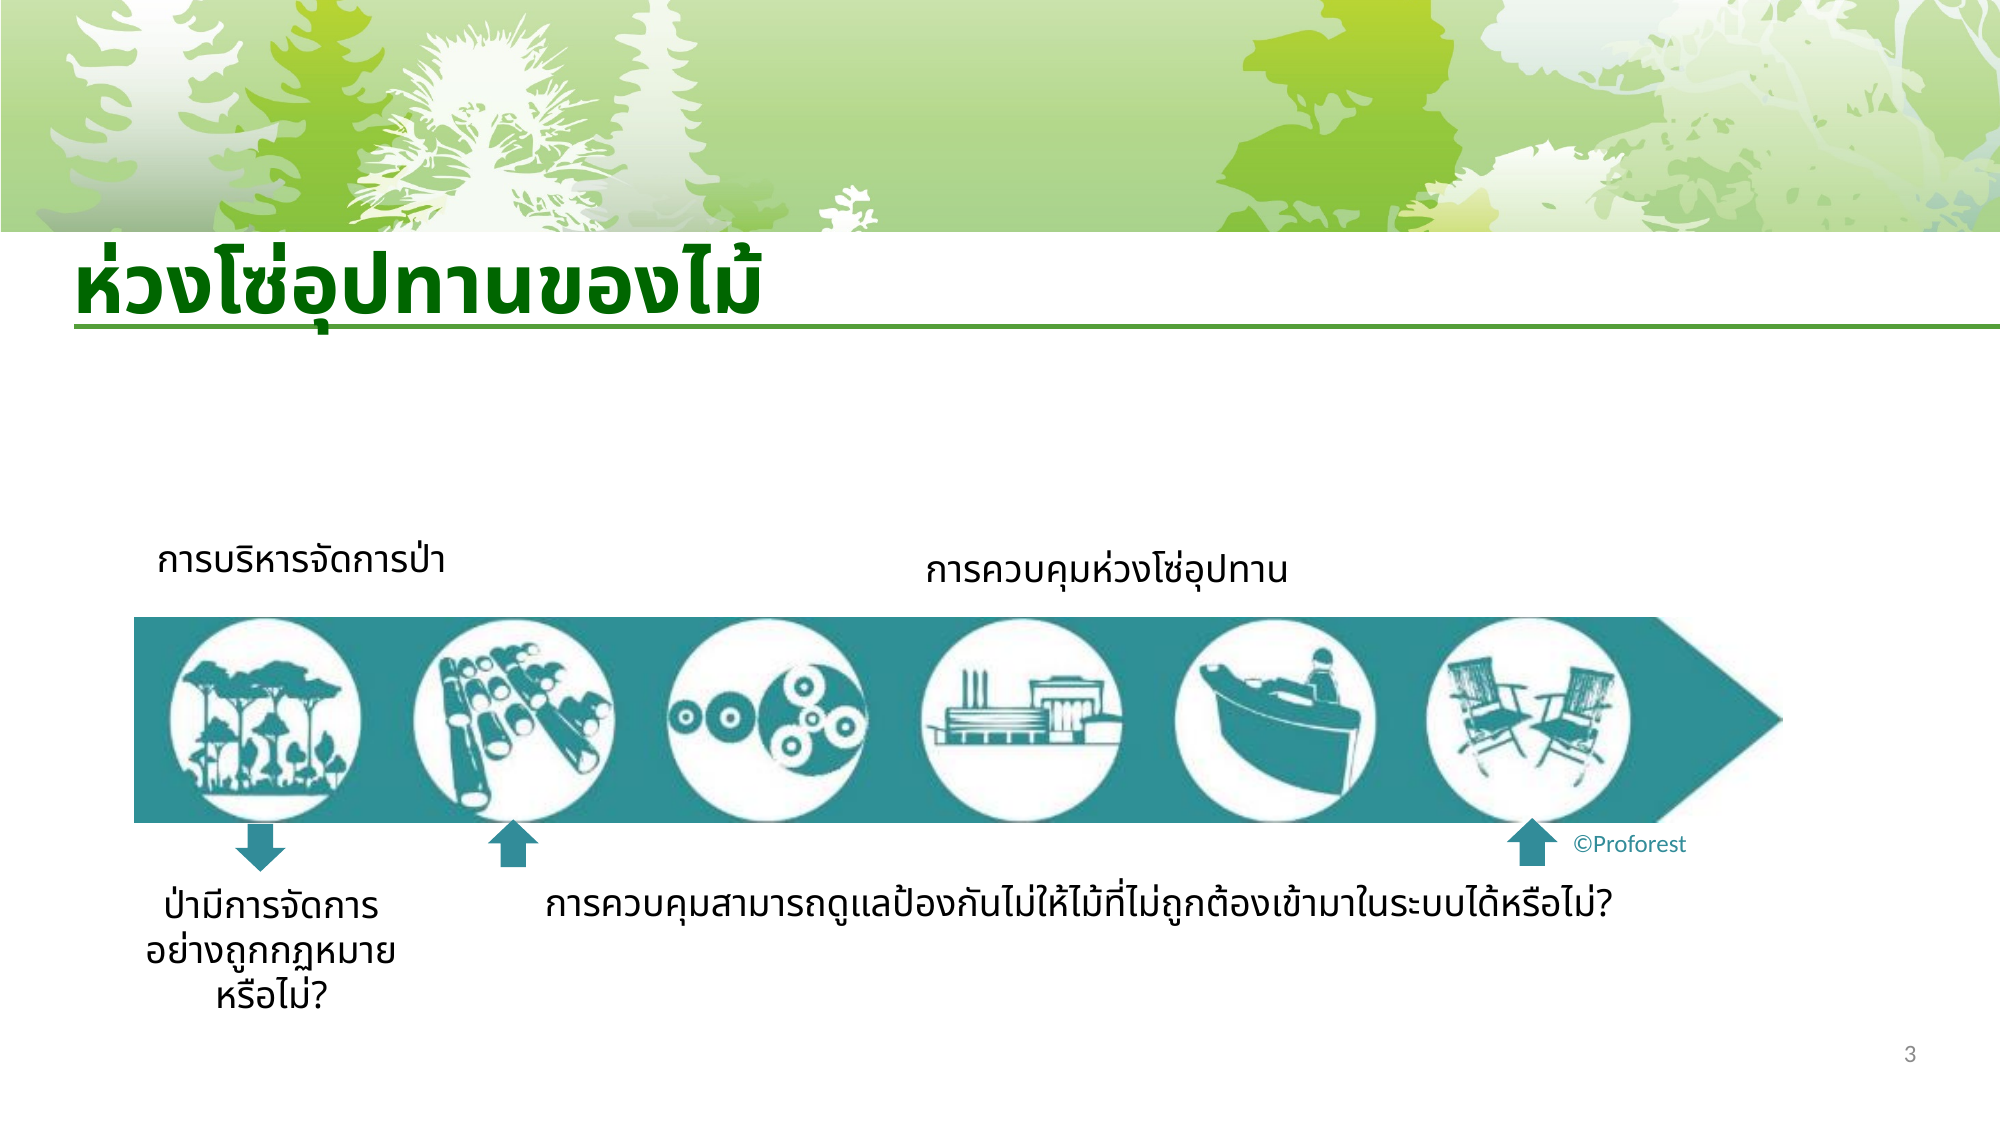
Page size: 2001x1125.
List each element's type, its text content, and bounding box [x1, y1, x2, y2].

text_box การควบคุมห่วงโซ่อุปทาน [571, 537, 1644, 598]
picture [134, 617, 1783, 823]
title ห่วงโซ่อุปทานของไม้ [57, 192, 1408, 381]
text_box การบริหารจัดการป่า [117, 527, 486, 588]
text_box การควบคุมสามารถดูแลป้องกันไม่ให้ไม้ที่ไม่ถูกต้องเข้ามาในระบบได้หรือไม่? [485, 871, 1672, 932]
text_box [232, 823, 289, 874]
picture [0, 0, 2000, 232]
text_box ©Proforest [1557, 819, 1932, 865]
text_box [1504, 823, 1557, 867]
text_box ป่ามีการจัดการอย่างถูกกฏหมายหรือไม่? [117, 873, 425, 1024]
slide_number 3 [1481, 1022, 1932, 1083]
text_box [485, 823, 542, 869]
